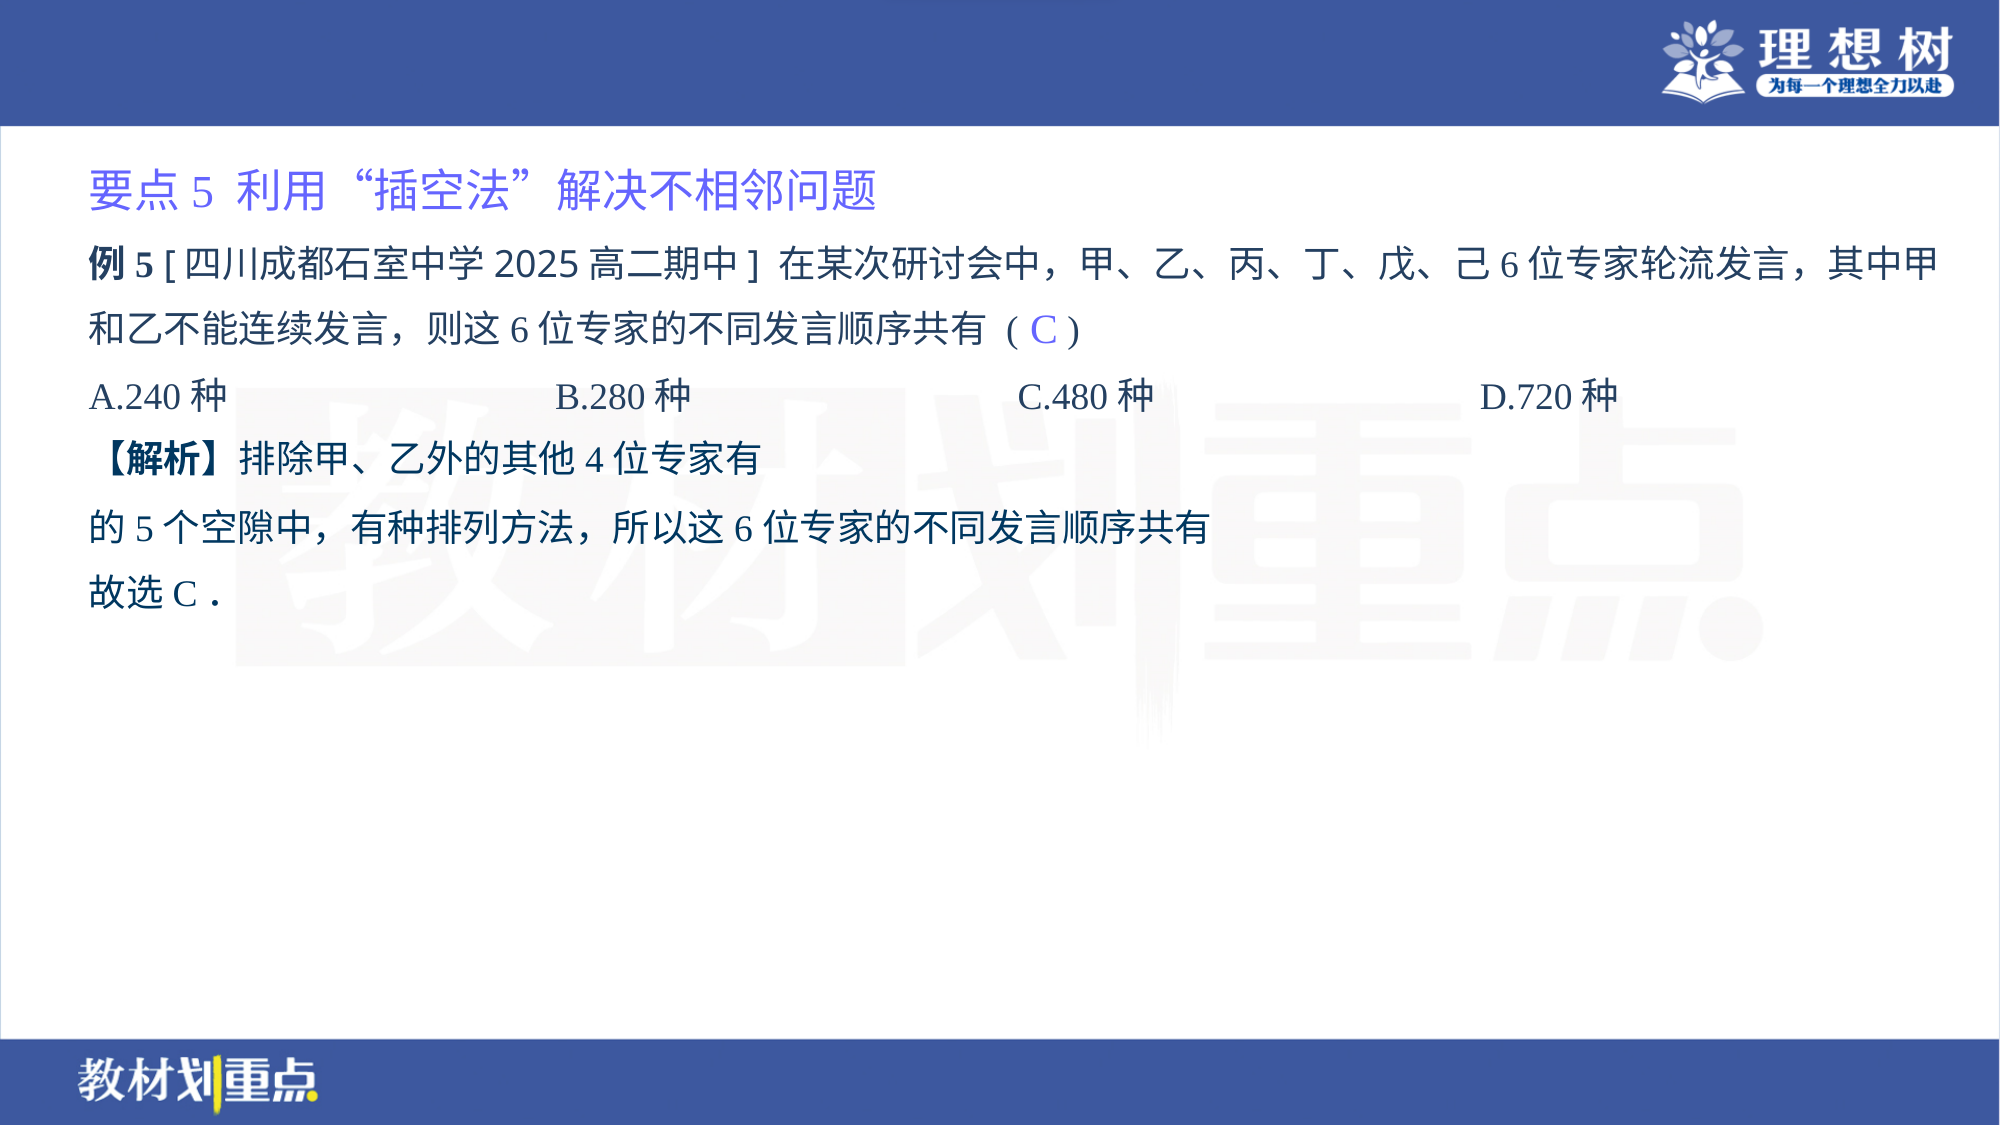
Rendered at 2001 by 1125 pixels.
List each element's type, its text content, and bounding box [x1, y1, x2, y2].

text_box 例5 [四川成都石室中学2025高二期中] 在某次研讨会中，甲、乙、丙、丁、戊、己6位专家轮流发言，其中甲 和乙不能连续发言，则这6位专家的不同发言顺序共有 ( ) [88, 216, 1911, 343]
text_box A.240种 B.280种 C.480种 D.720种 [88, 350, 1911, 410]
text_box 要点5 利用“插空法”解决不相邻问题 [88, 135, 1911, 216]
picture [0, 0, 2000, 1125]
text_box C [1015, 299, 1074, 350]
